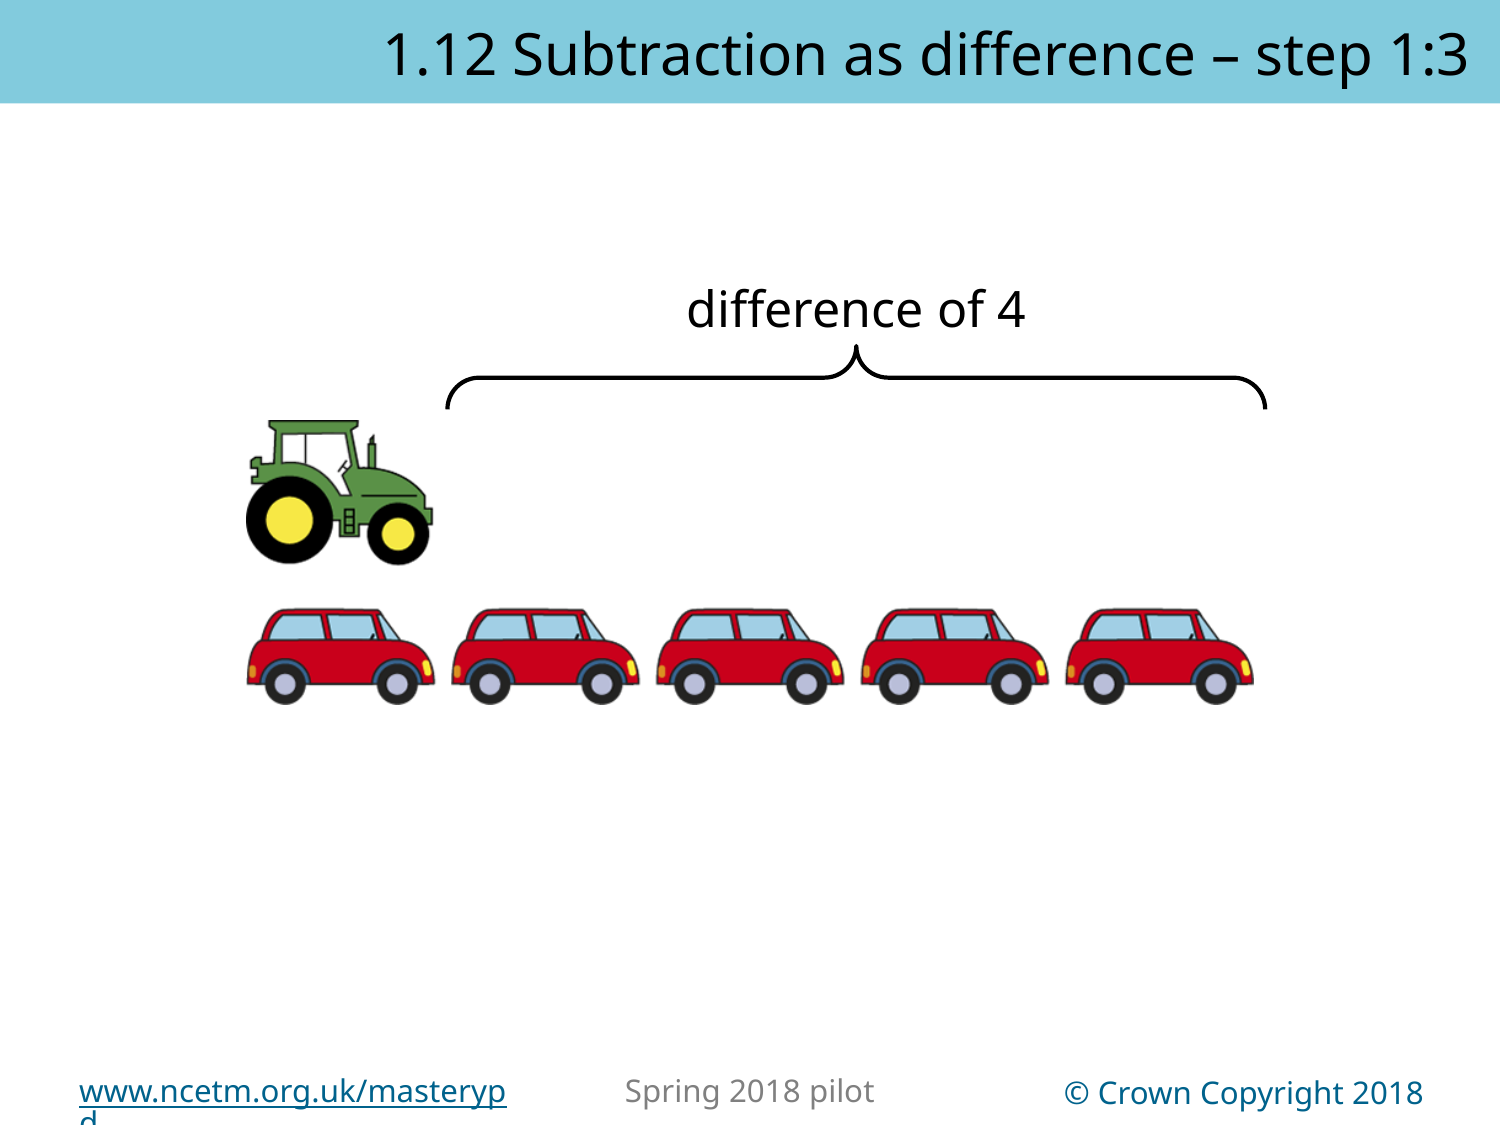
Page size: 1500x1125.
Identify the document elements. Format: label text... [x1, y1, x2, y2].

picture [246, 420, 1254, 705]
text_box [447, 346, 1266, 410]
list 1.12 Subtraction as difference – step 1:3 [0, 0, 1500, 104]
text_box difference of 4 [671, 270, 1042, 346]
